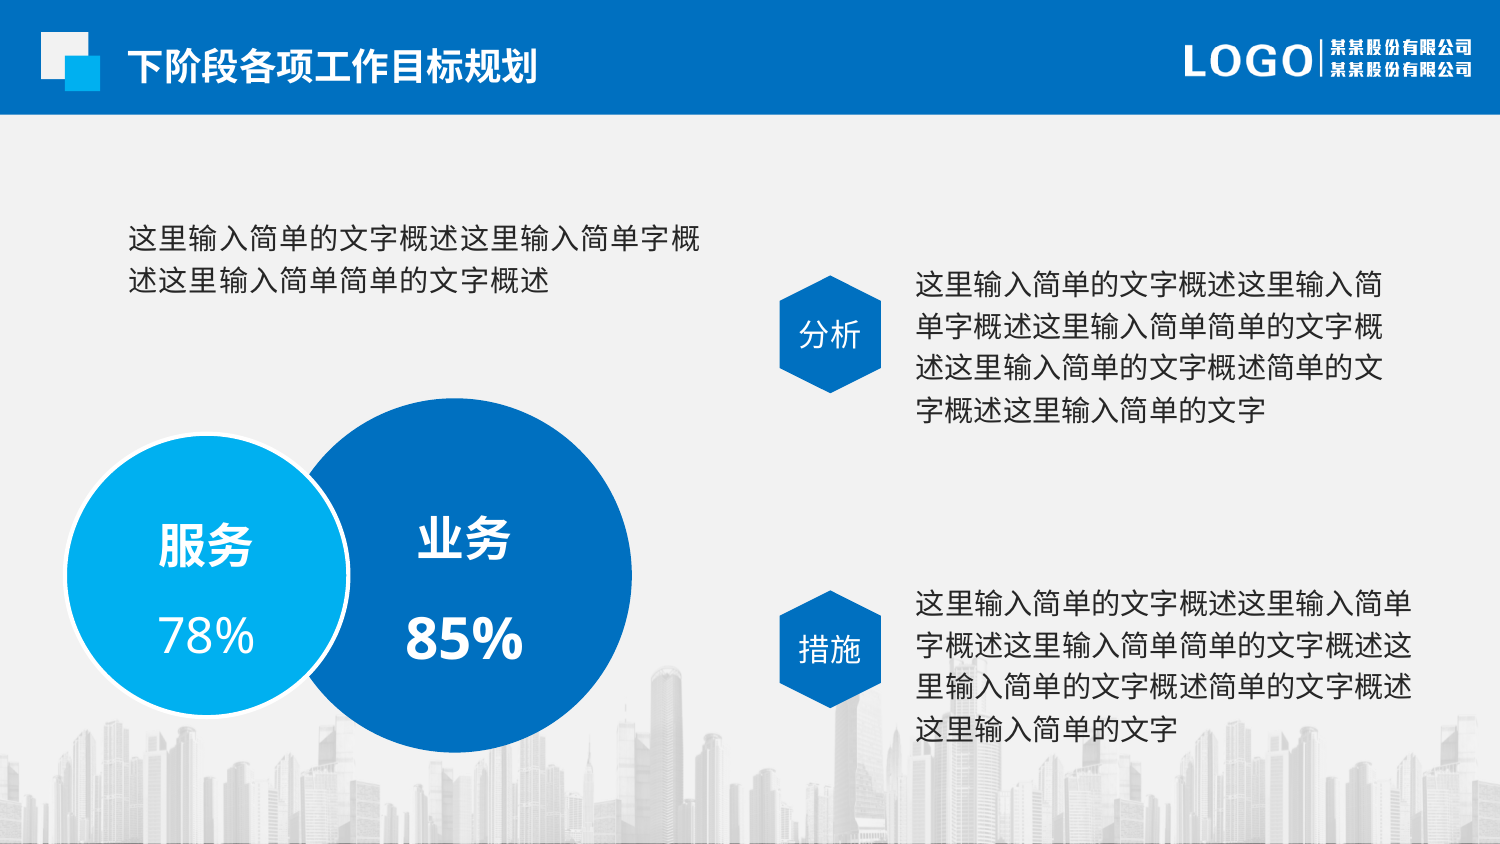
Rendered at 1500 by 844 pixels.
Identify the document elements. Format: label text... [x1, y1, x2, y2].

text_box 服务 78% [62, 431, 351, 720]
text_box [779, 590, 882, 709]
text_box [779, 275, 882, 394]
text_box 这里输入简单的文字概述这里输入简单字概述这里输入简单简单的文字概述 [116, 207, 727, 310]
text_box [63, 54, 102, 93]
text_box 这里输入简单的文字概述这里输入简单字概述这里输入简单简单的文字概述这里输入简单的文字概述简单的文字概述这里输入简单的文字 [903, 571, 1435, 739]
text_box 下阶段各项工作目标规划 [112, 35, 715, 96]
text_box 业务 85% [308, 396, 634, 755]
picture [1185, 11, 1471, 100]
text_box [39, 30, 91, 81]
text_box 这里输入简单的文字概述这里输入简单字概述这里输入简单简单的文字概述这里输入简单的文字概述简单的文字概述这里输入简单的文字 [902, 252, 1400, 432]
text_box [0, 0, 1500, 117]
